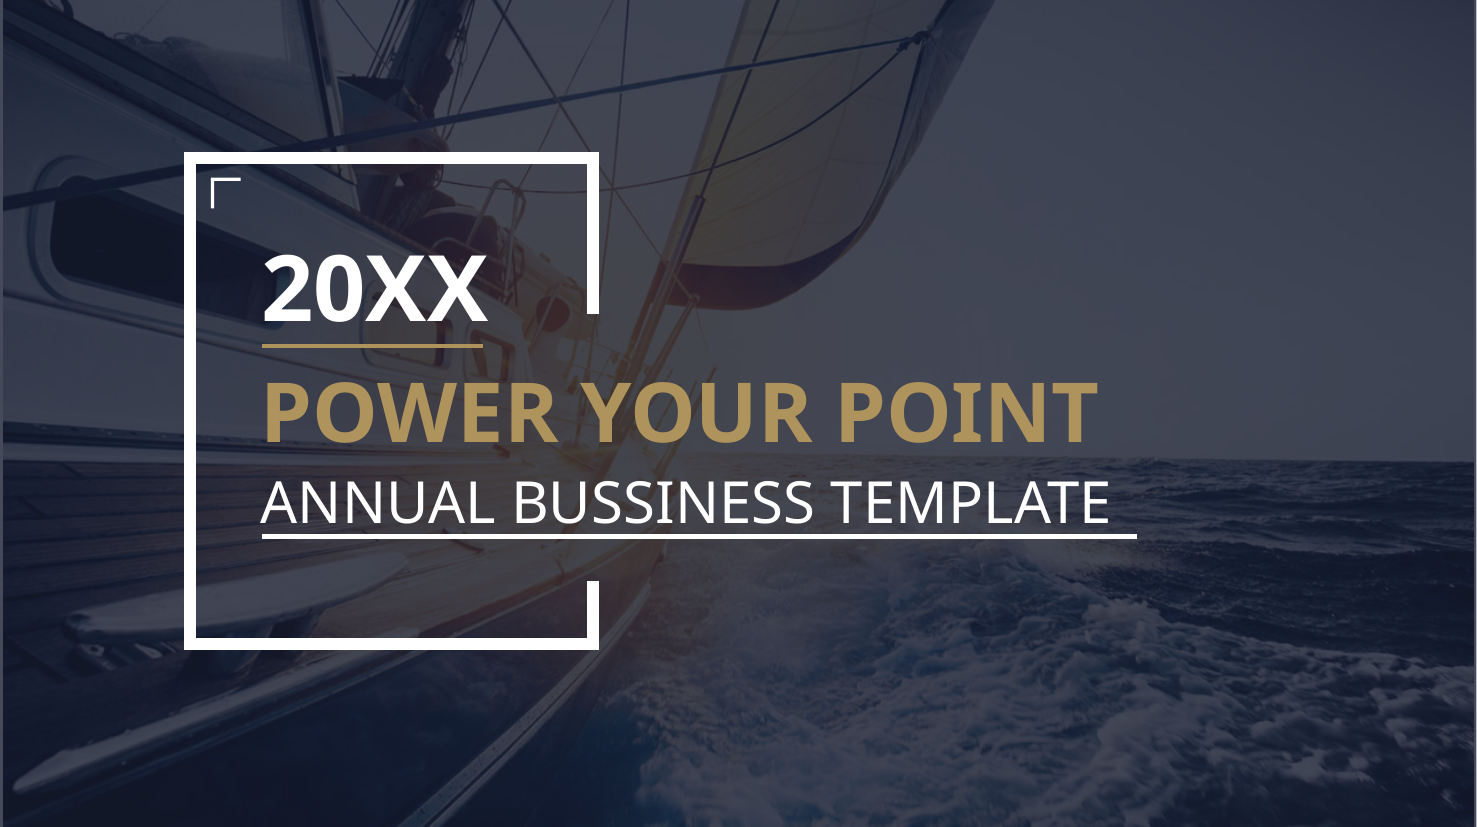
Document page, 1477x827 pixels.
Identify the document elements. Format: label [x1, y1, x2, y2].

text_box [210, 177, 241, 209]
picture [3, 0, 1473, 827]
text_box [1473, 0, 1477, 827]
